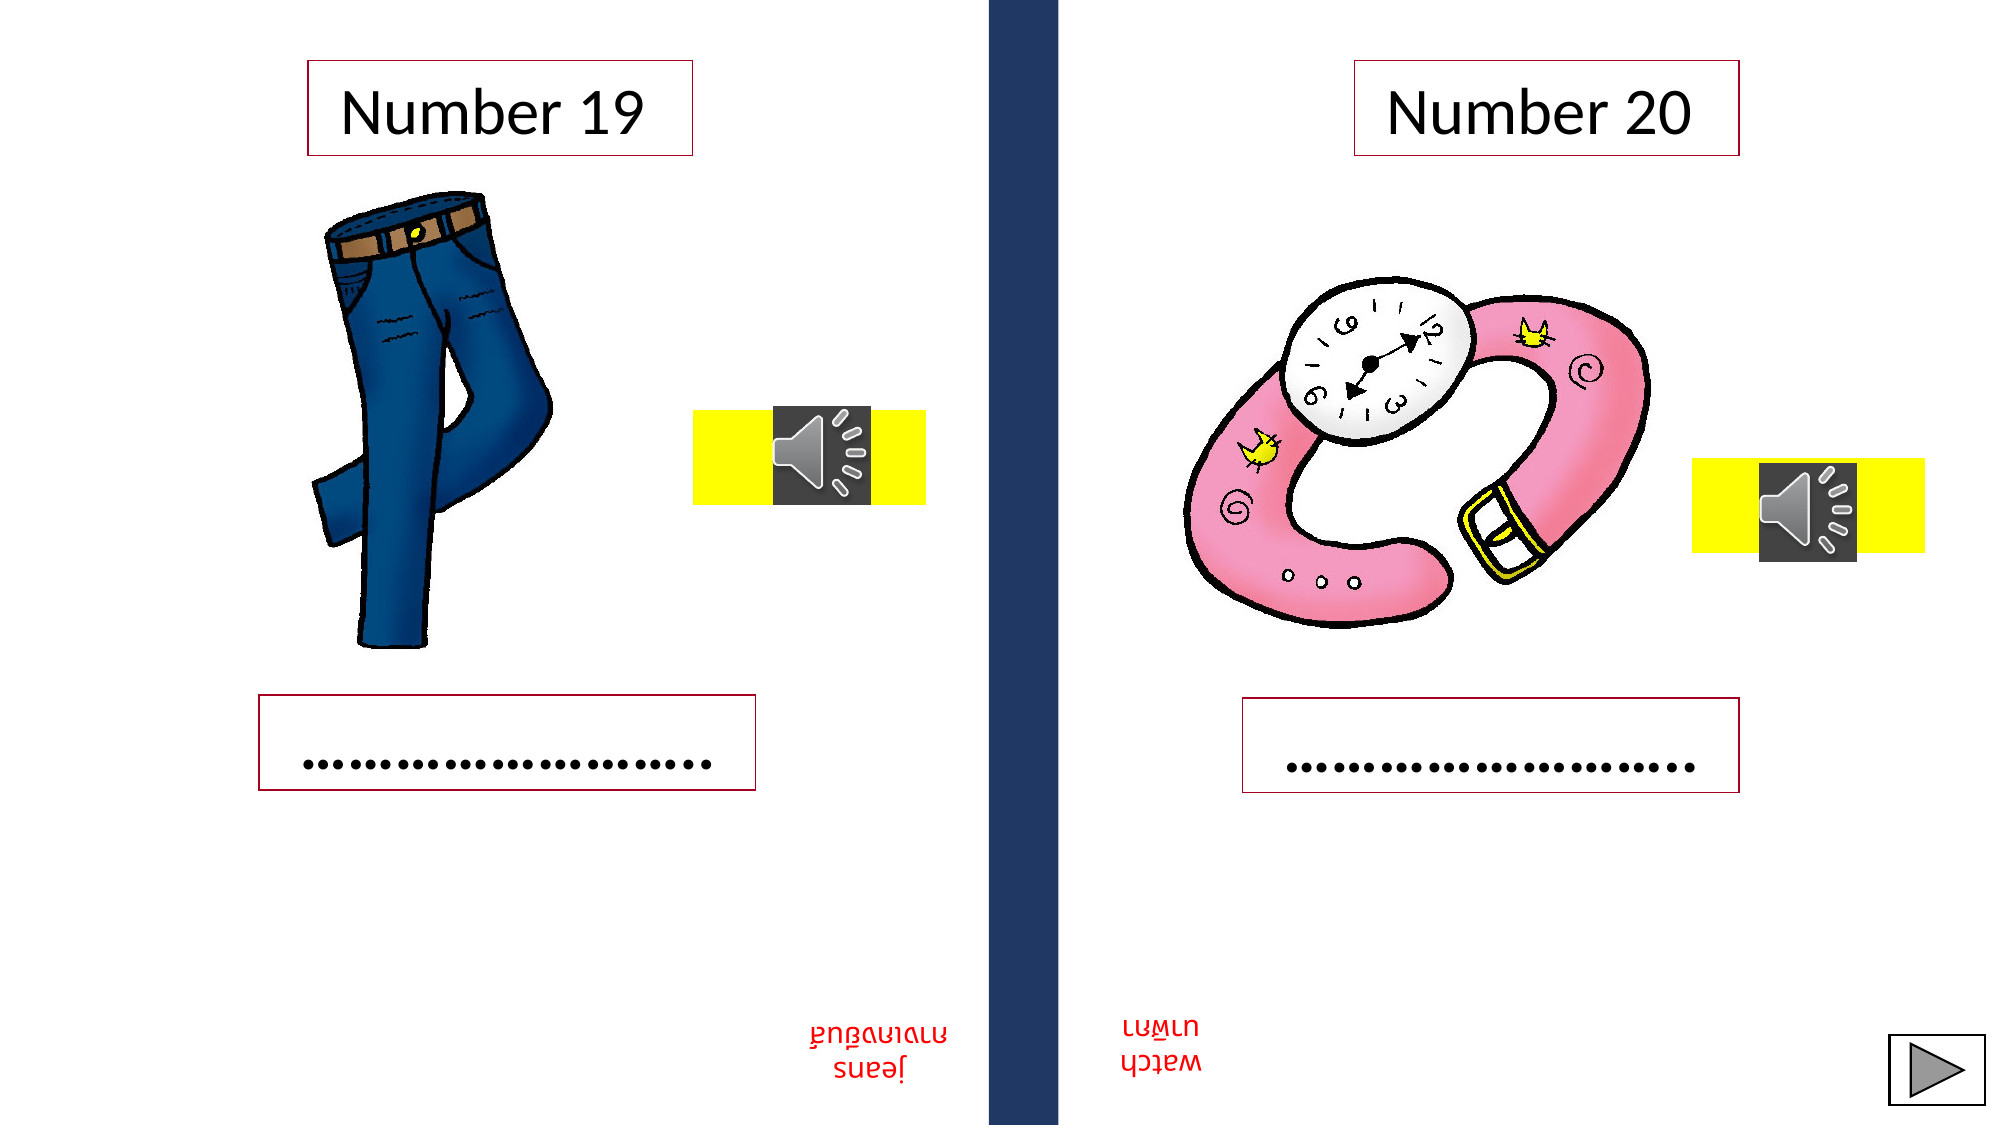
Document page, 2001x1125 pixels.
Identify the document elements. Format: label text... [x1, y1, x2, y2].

text_box Number 19 [308, 60, 693, 156]
table_header [873, 410, 926, 505]
picture [1758, 462, 1859, 563]
table_header [693, 410, 772, 505]
text_box jeans กางเกงยีนส์ [775, 1014, 964, 1100]
text_box [1888, 1034, 1986, 1106]
text_box watch นาฬิกา [1096, 1007, 1226, 1093]
text_box …………………….. [259, 695, 756, 790]
picture [258, 188, 569, 663]
text_box …………………….. [1242, 697, 1739, 793]
table_header [1692, 458, 1925, 553]
picture [772, 405, 873, 506]
text_box [988, 0, 1059, 1125]
text_box Number 20 [1354, 60, 1739, 156]
picture [1153, 223, 1673, 647]
